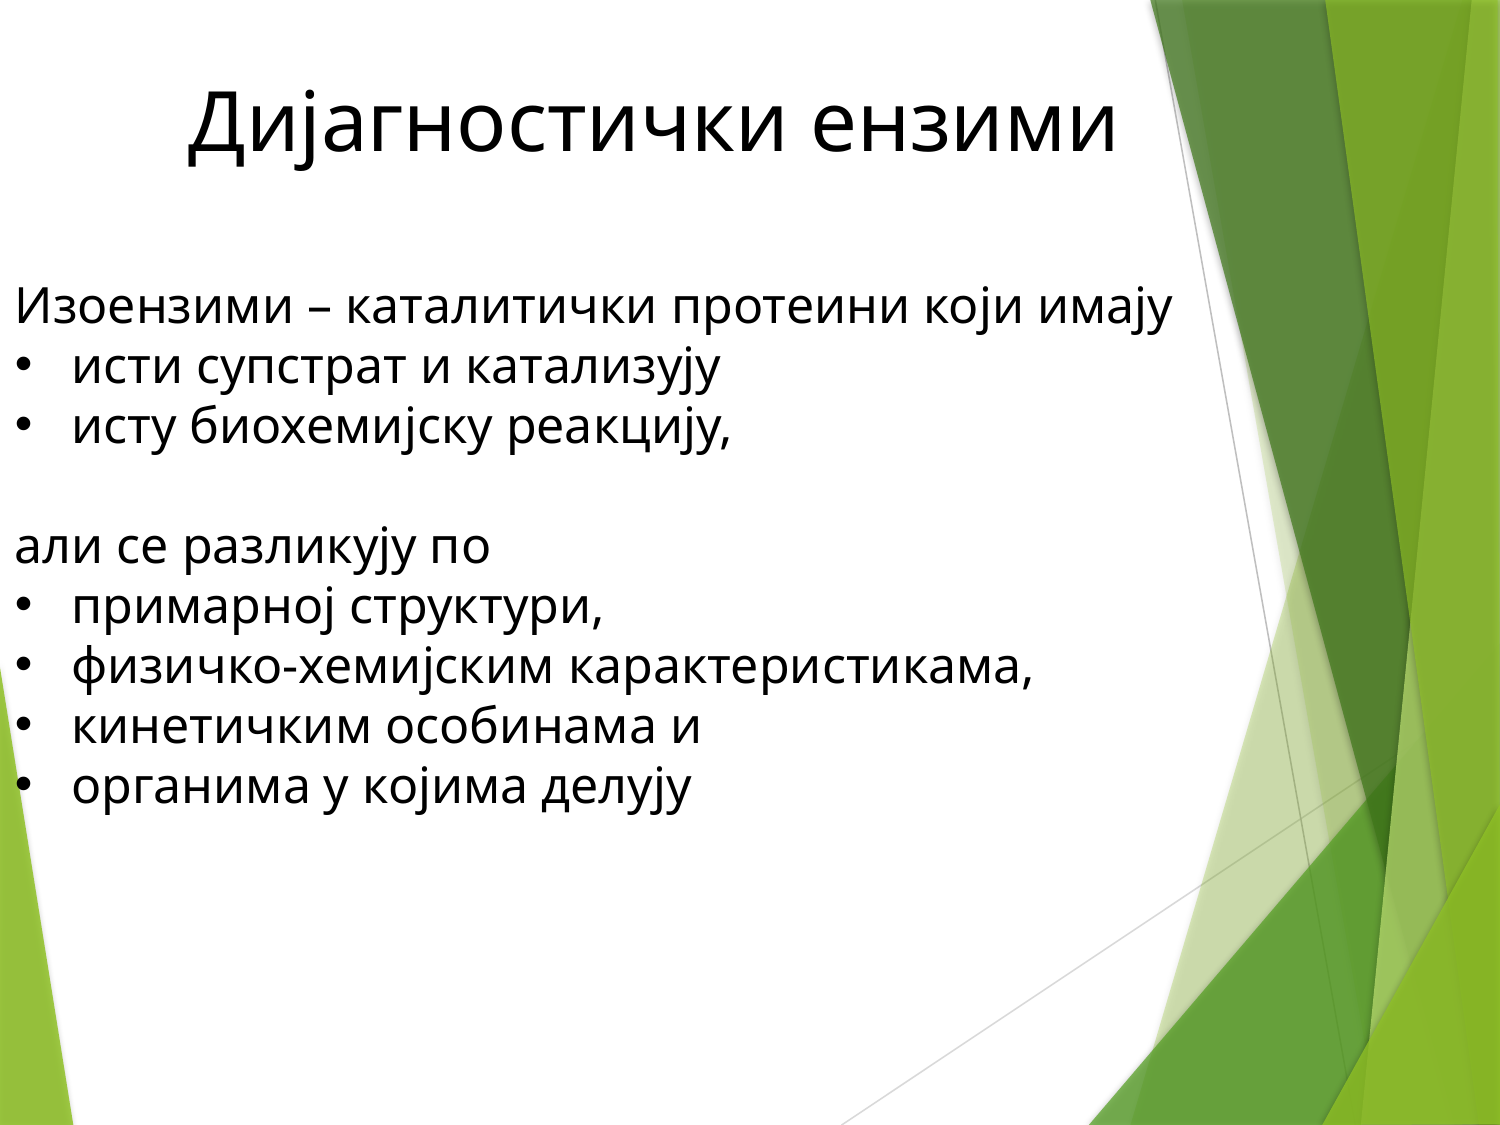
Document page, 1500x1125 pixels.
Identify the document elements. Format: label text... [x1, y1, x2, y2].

text_box Дијагностички ензими Изоензими – каталитички протеини који имају исти супстрат и катализују исту биохемијску реакцију, али се разликују по примарној структури, физичко-хемијским карактеристикама, кинетичким особинама и органима у којима делују [0, 61, 1500, 821]
